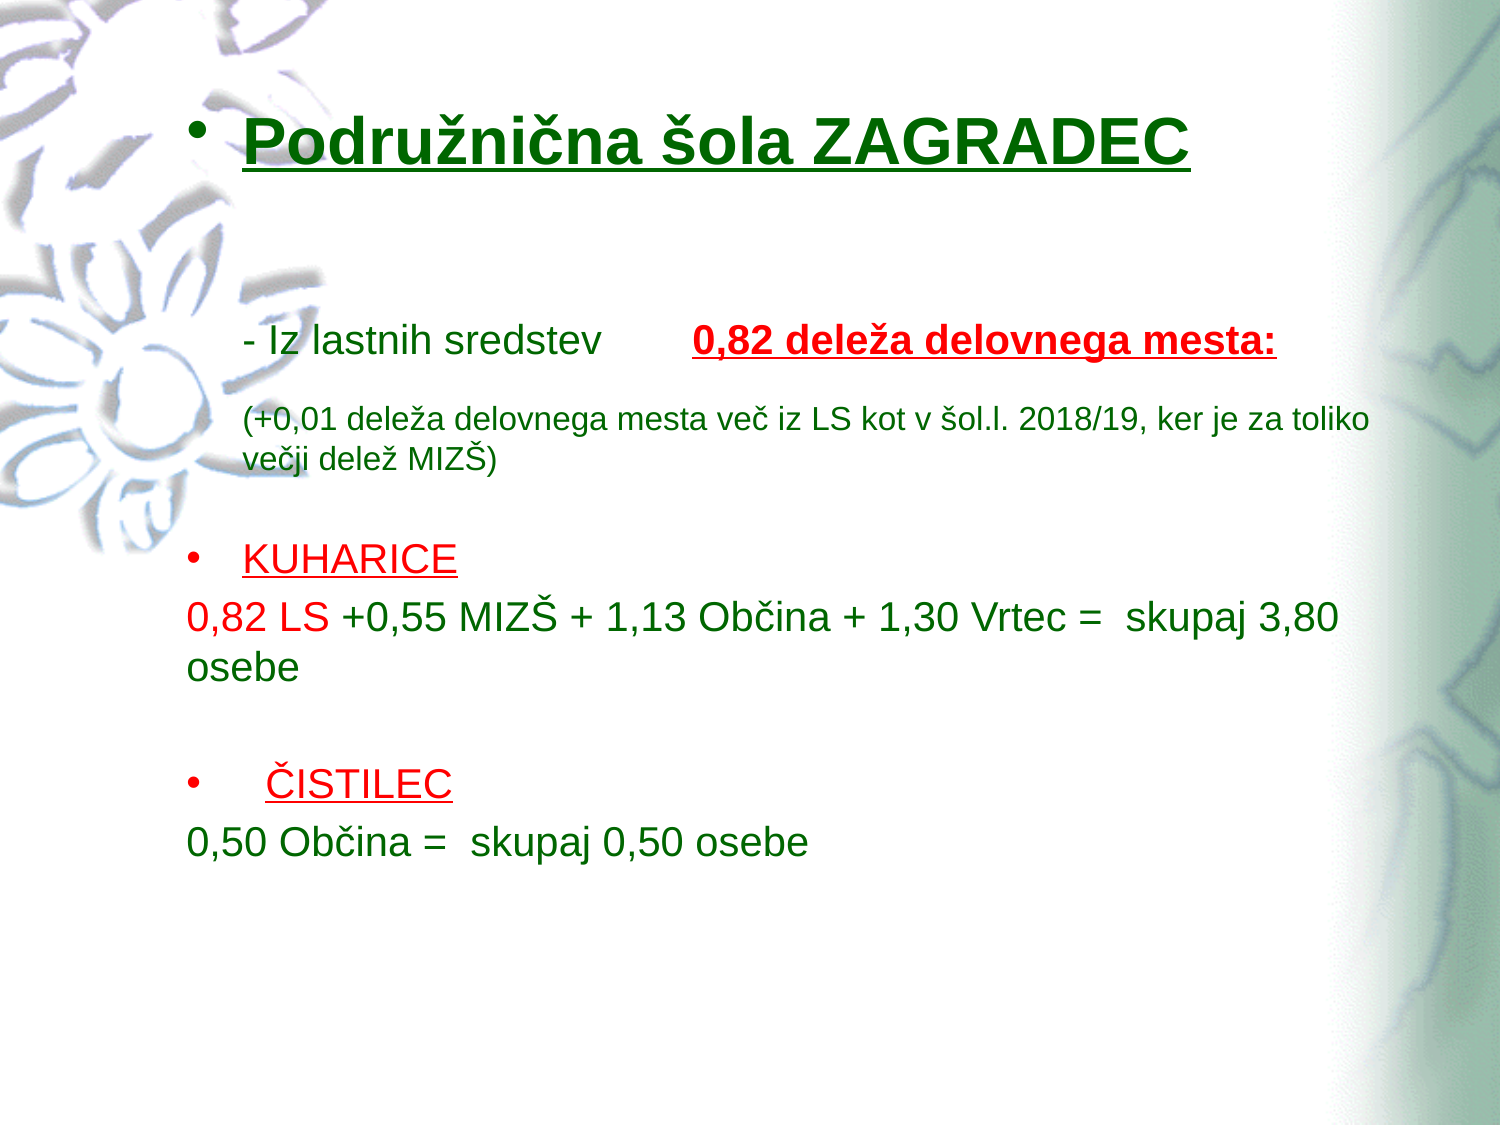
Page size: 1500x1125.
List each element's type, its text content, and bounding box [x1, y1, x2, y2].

picture [0, 0, 1500, 1125]
list Podružnična šola ZAGRADEC - Iz lastnih sredstev 0,82 deleža delovnega mesta: (+0,01 deleža delovnega mesta več iz LS kot v šol.l. 2018/19, ker je za toliko večji delež MIZŠ) KUHARICE 0,82 LS +0,55 MIZŠ + 1,13 Občina + 1,30 Vrtec = skupaj 3,80 osebe ČISTILEC 0,50 Občina = skupaj 0,50 osebe [171, 90, 1447, 989]
